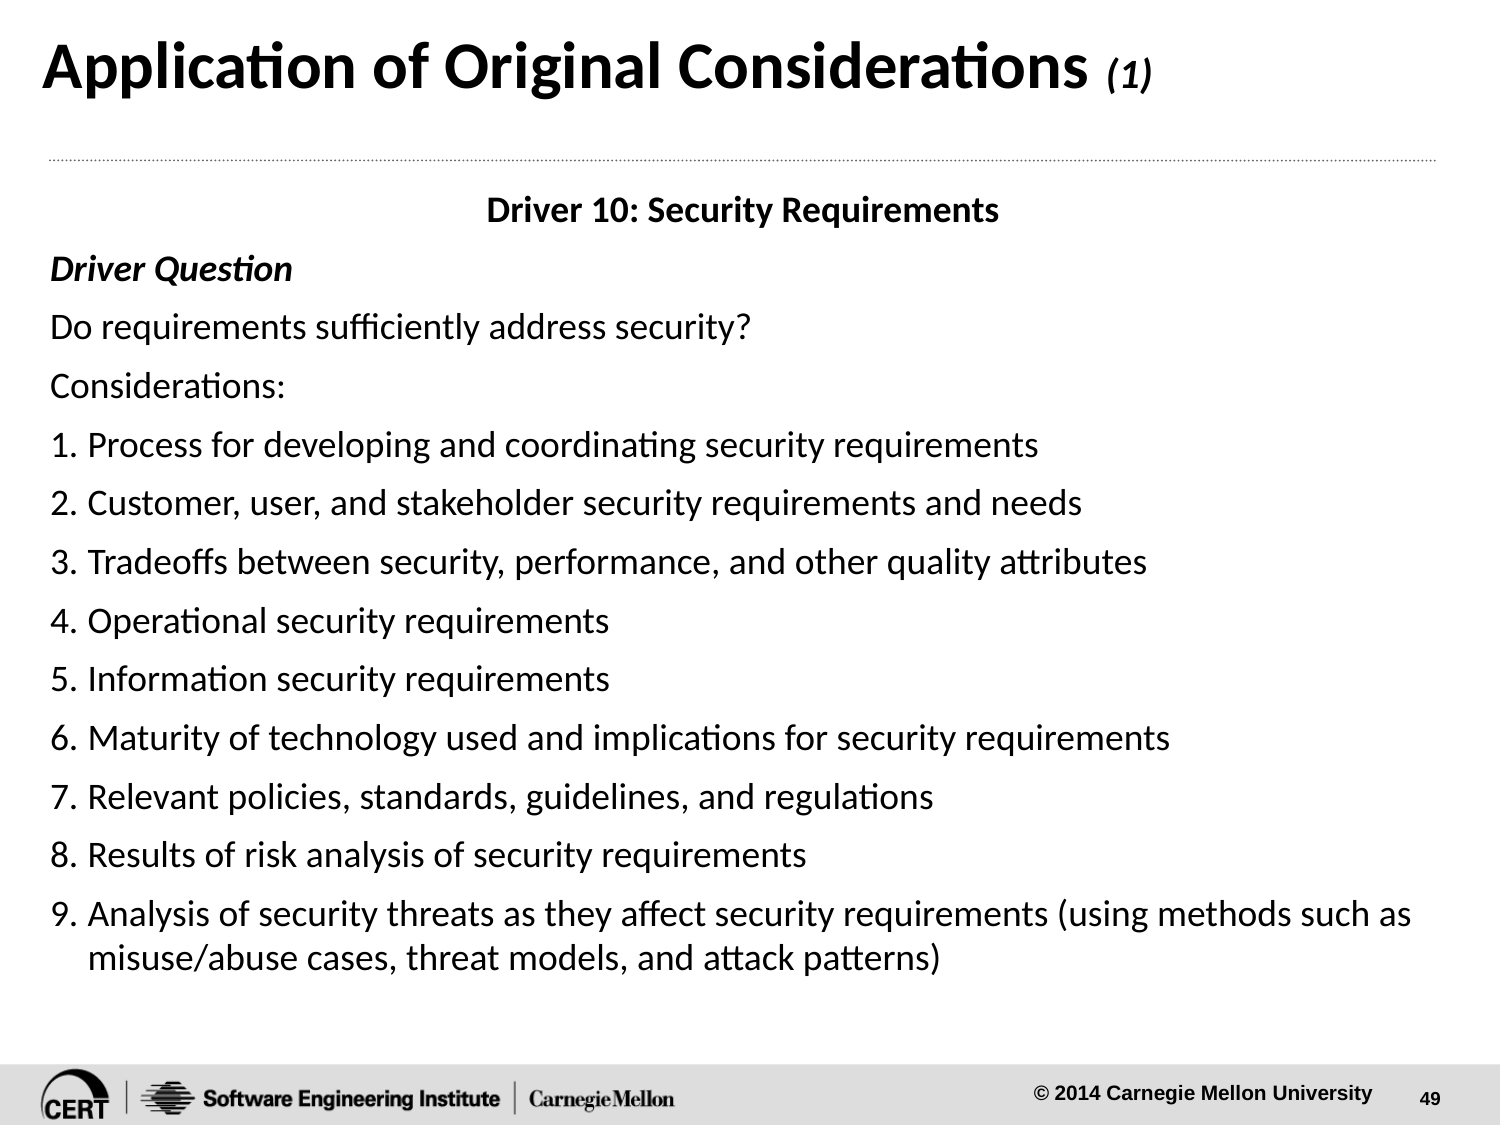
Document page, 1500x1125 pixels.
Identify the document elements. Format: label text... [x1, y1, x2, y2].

title Application of Original Considerations (1) [42, 37, 1434, 155]
list Driver 10: Security Requirements Driver Question Do requirements sufficiently address security? Considerations: Process for developing and coordinating security requirements Customer, user, and stakeholder security requirements and needs Tradeoffs between security, performance, and other quality attributes Operational security requirements Information security requirements Maturity of technology used and implications for security requirements Relevant policies, standards, guidelines, and regulations Results of risk analysis of security requirements Analysis of security threats as they affect security requirements (using methods such as misuse/abuse cases, threat models, and attack patterns) [49, 187, 1438, 1001]
picture [24, 1065, 688, 1125]
